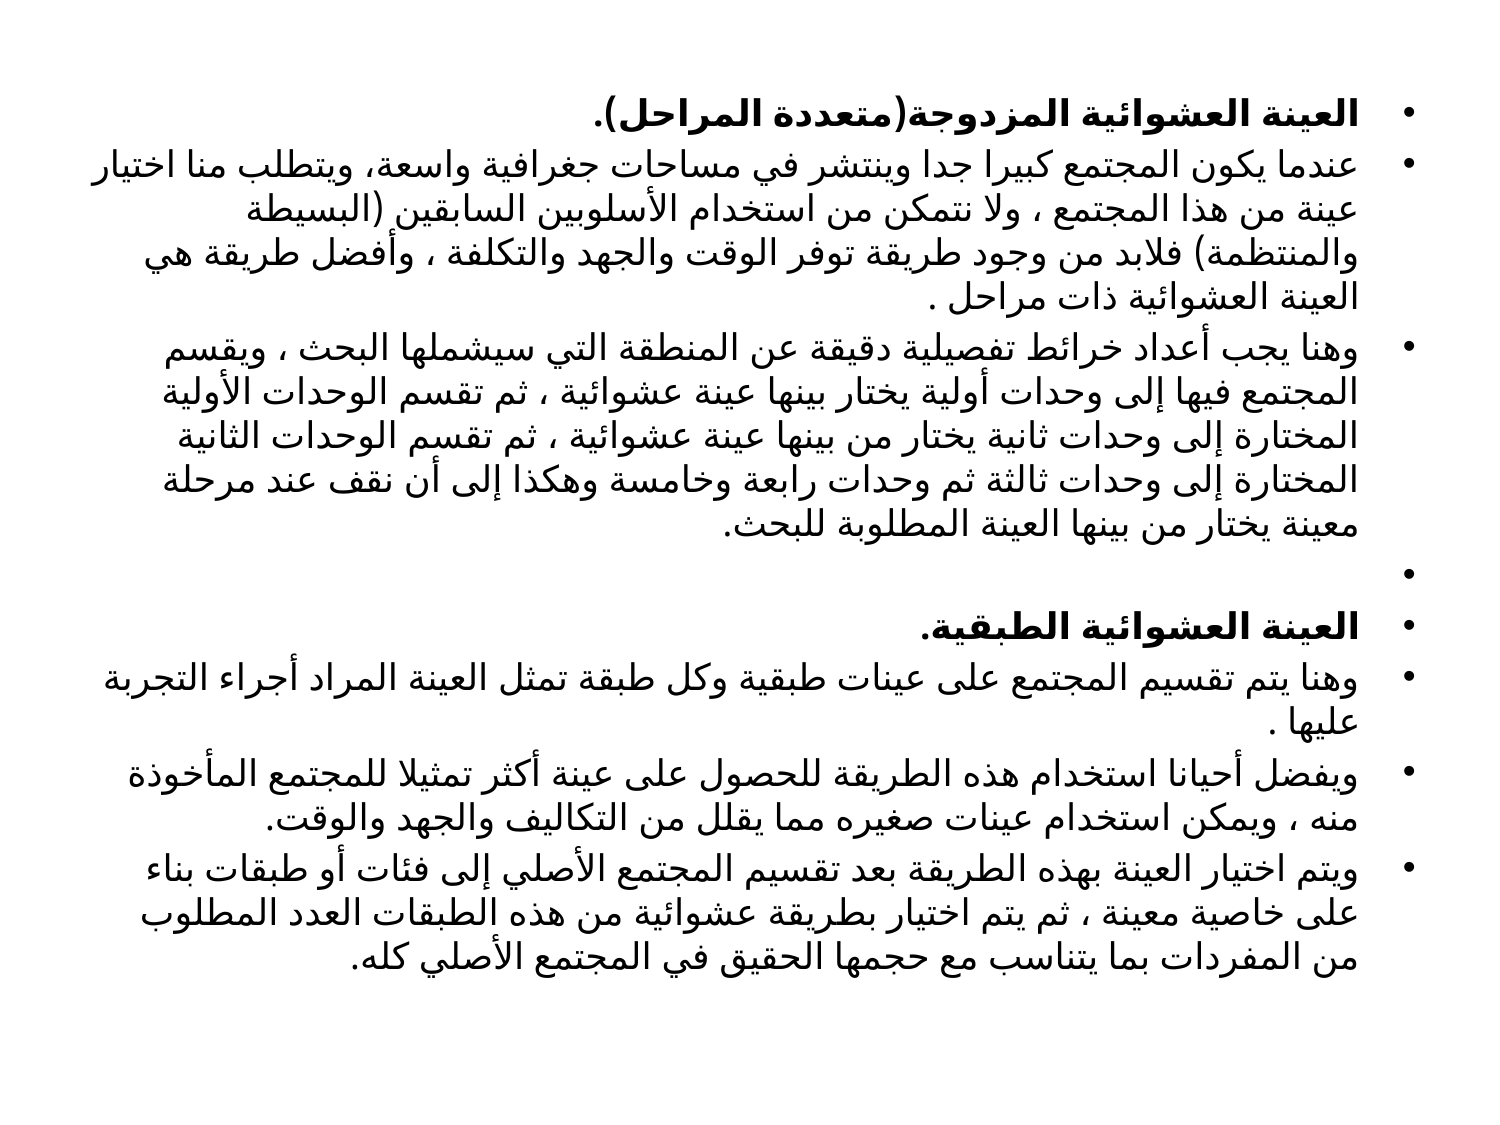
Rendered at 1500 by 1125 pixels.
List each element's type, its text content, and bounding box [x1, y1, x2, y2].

list العينة العشوائية المزدوجة(متعددة المراحل). عندما يكون المجتمع كبيرا جدا وينتشر في مساحات جغرافية واسعة، ويتطلب منا اختيار عينة من هذا المجتمع ، ولا نتمكن من استخدام الأسلوبين السابقين (البسيطة والمنتظمة) فلابد من وجود طريقة توفر الوقت والجهد والتكلفة ، وأفضل طريقة هي العينة العشوائية ذات مراحل . وهنا يجب أعداد خرائط تفصيلية دقيقة عن المنطقة التي سيشملها البحث ، ويقسم المجتمع فيها إلى وحدات أولية يختار بينها عينة عشوائية ، ثم تقسم الوحدات الأولية المختارة إلى وحدات ثانية يختار من بينها عينة عشوائية ، ثم تقسم الوحدات الثانية المختارة إلى وحدات ثالثة ثم وحدات رابعة وخامسة وهكذا إلى أن نقف عند مرحلة معينة يختار من بينها العينة المطلوبة للبحث. العينة العشوائية الطبقية. وهنا يتم تقسيم المجتمع على عينات طبقية وكل طبقة تمثل العينة المراد أجراء التجربة عليها . ويفضل أحيانا استخدام هذه الطريقة للحصول على عينة أكثر تمثيلا للمجتمع المأخوذة منه ، ويمكن استخدام عينات صغيره مما يقلل من التكاليف والجهد والوقت. ويتم اختيار العينة بهذه الطريقة بعد تقسيم المجتمع الأصلي إلى فئات أو طبقات بناء على خاصية معينة ، ثم يتم اختيار بطريقة عشوائية من هذه الطبقات العدد المطلوب من المفردات بما يتناسب مع حجمها الحقيق في المجتمع الأصلي كله. [75, 82, 1425, 1005]
